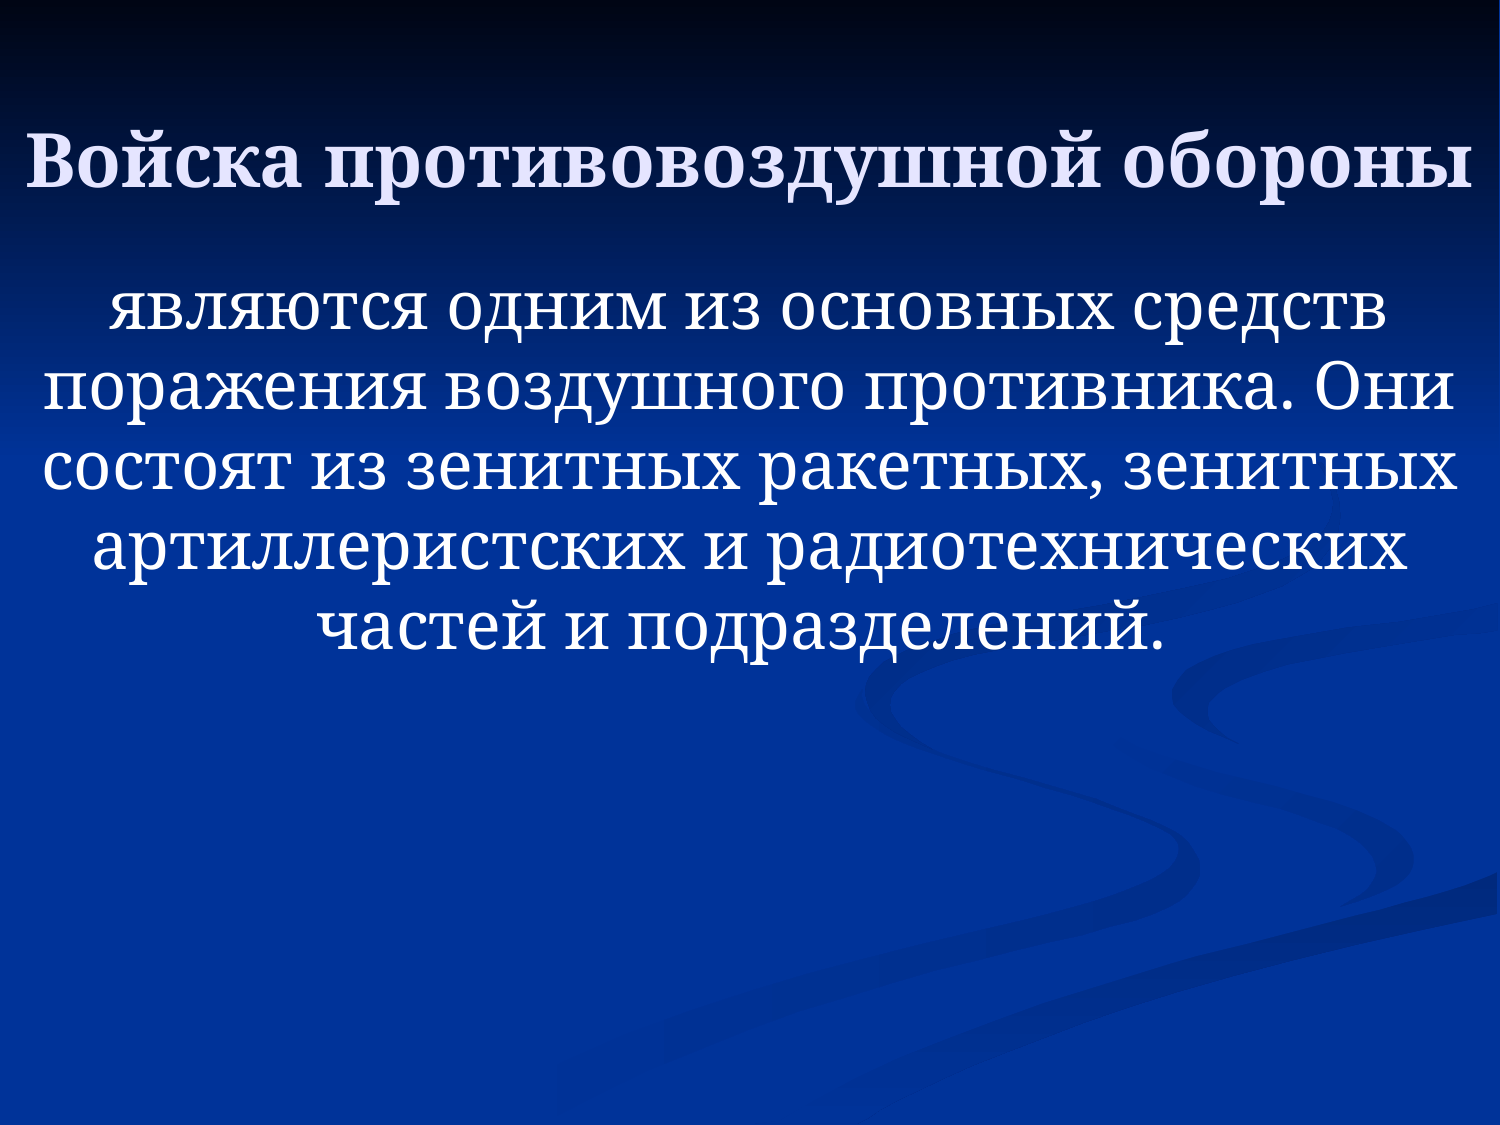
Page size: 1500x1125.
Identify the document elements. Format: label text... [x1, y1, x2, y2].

title Войска противовоздушной обороны [0, 0, 1500, 255]
subtitle являются одним из основных средств поражения воздушного противника. Они состоят из зенитных ракетных, зенитных артиллеристских и радиотехнических частей и подразделений. [0, 255, 1500, 1125]
